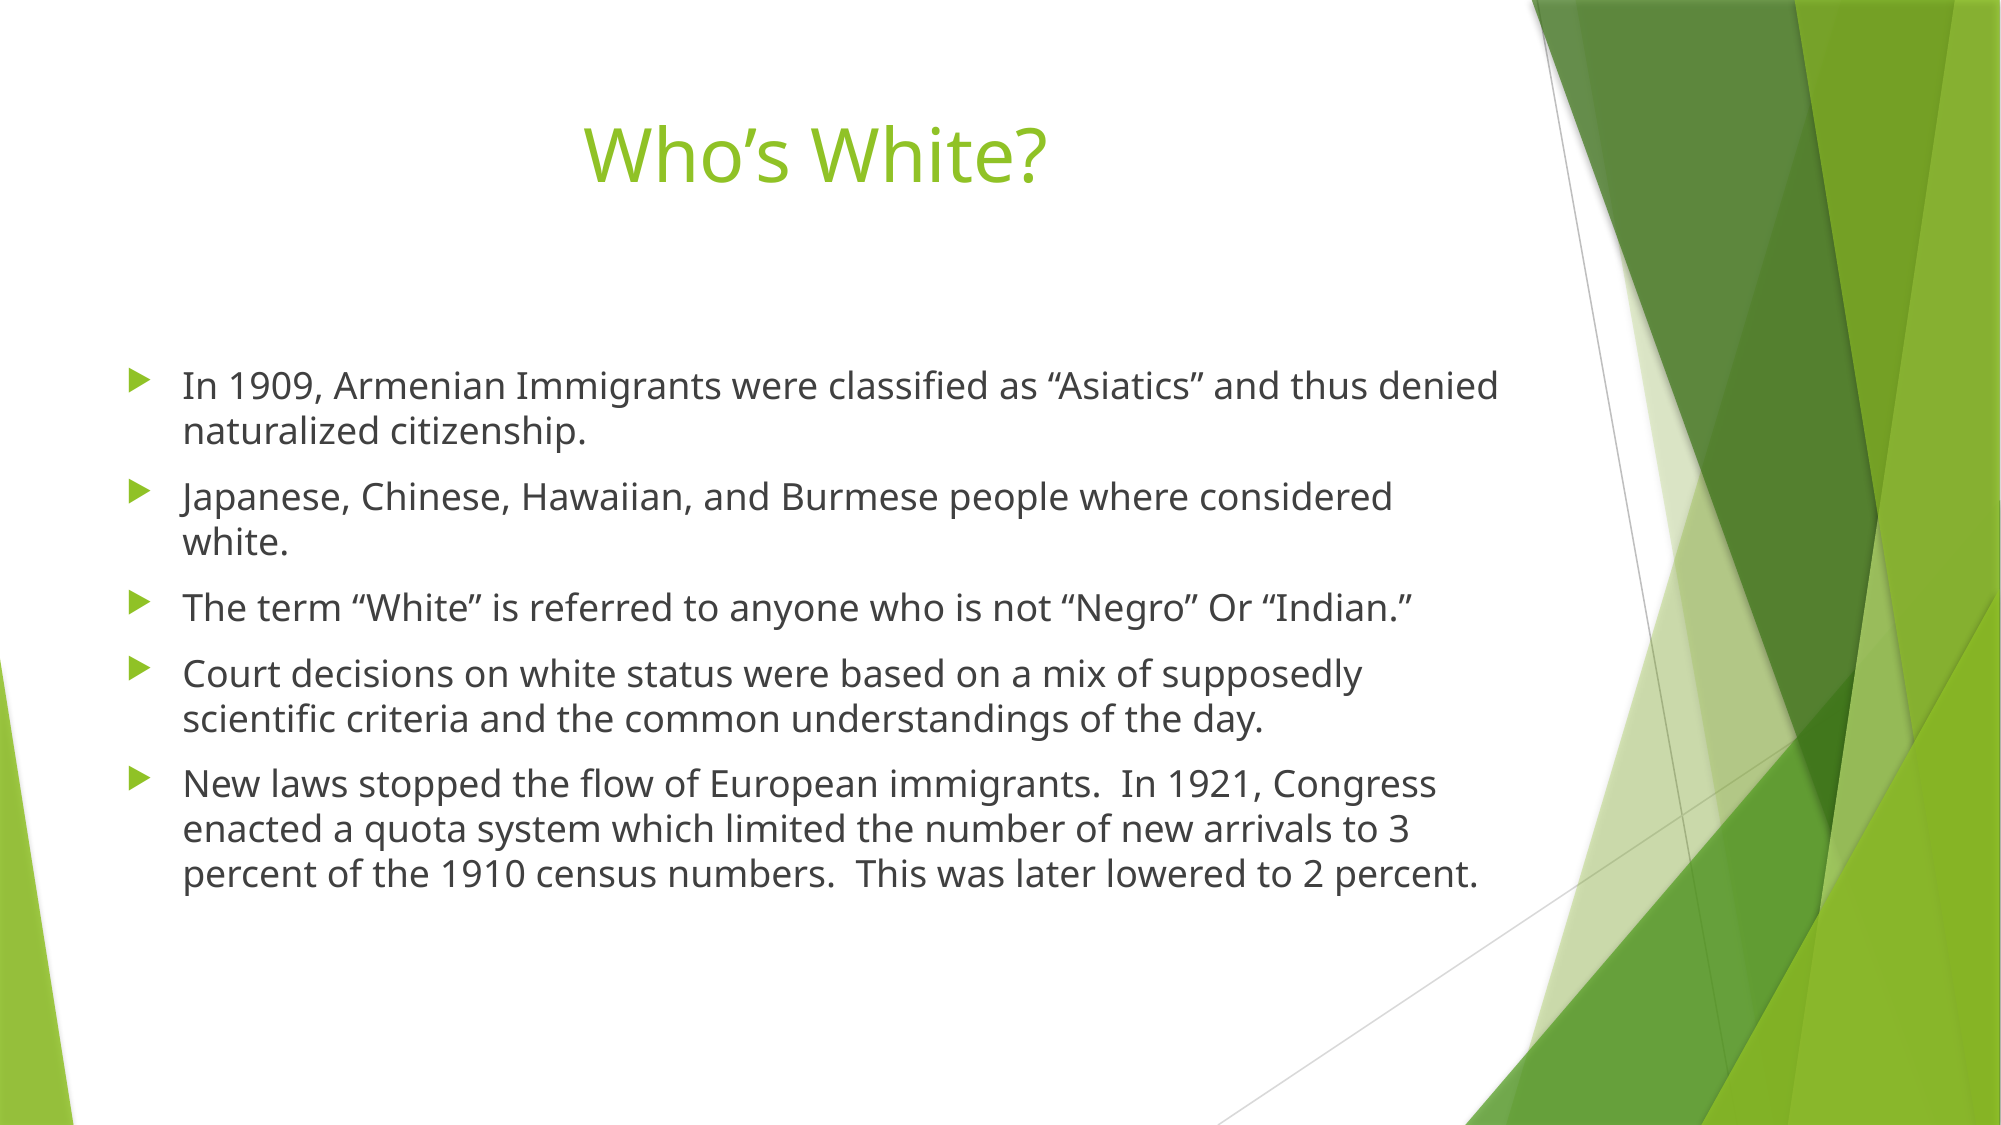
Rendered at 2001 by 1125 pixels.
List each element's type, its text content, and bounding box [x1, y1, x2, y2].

list In 1909, Armenian Immigrants were classified as “Asiatics” and thus denied naturalized citizenship. Japanese, Chinese, Hawaiian, and Burmese people where considered white. The term “White” is referred to anyone who is not “Negro” Or “Indian.” Court decisions on white status were based on a mix of supposedly scientific criteria and the common understandings of the day. New laws stopped the flow of European immigrants. In 1921, Congress enacted a quota system which limited the number of new arrivals to 3 percent of the 1910 census numbers. This was later lowered to 2 percent. [111, 354, 1522, 992]
title Who’s White? [111, 99, 1522, 317]
